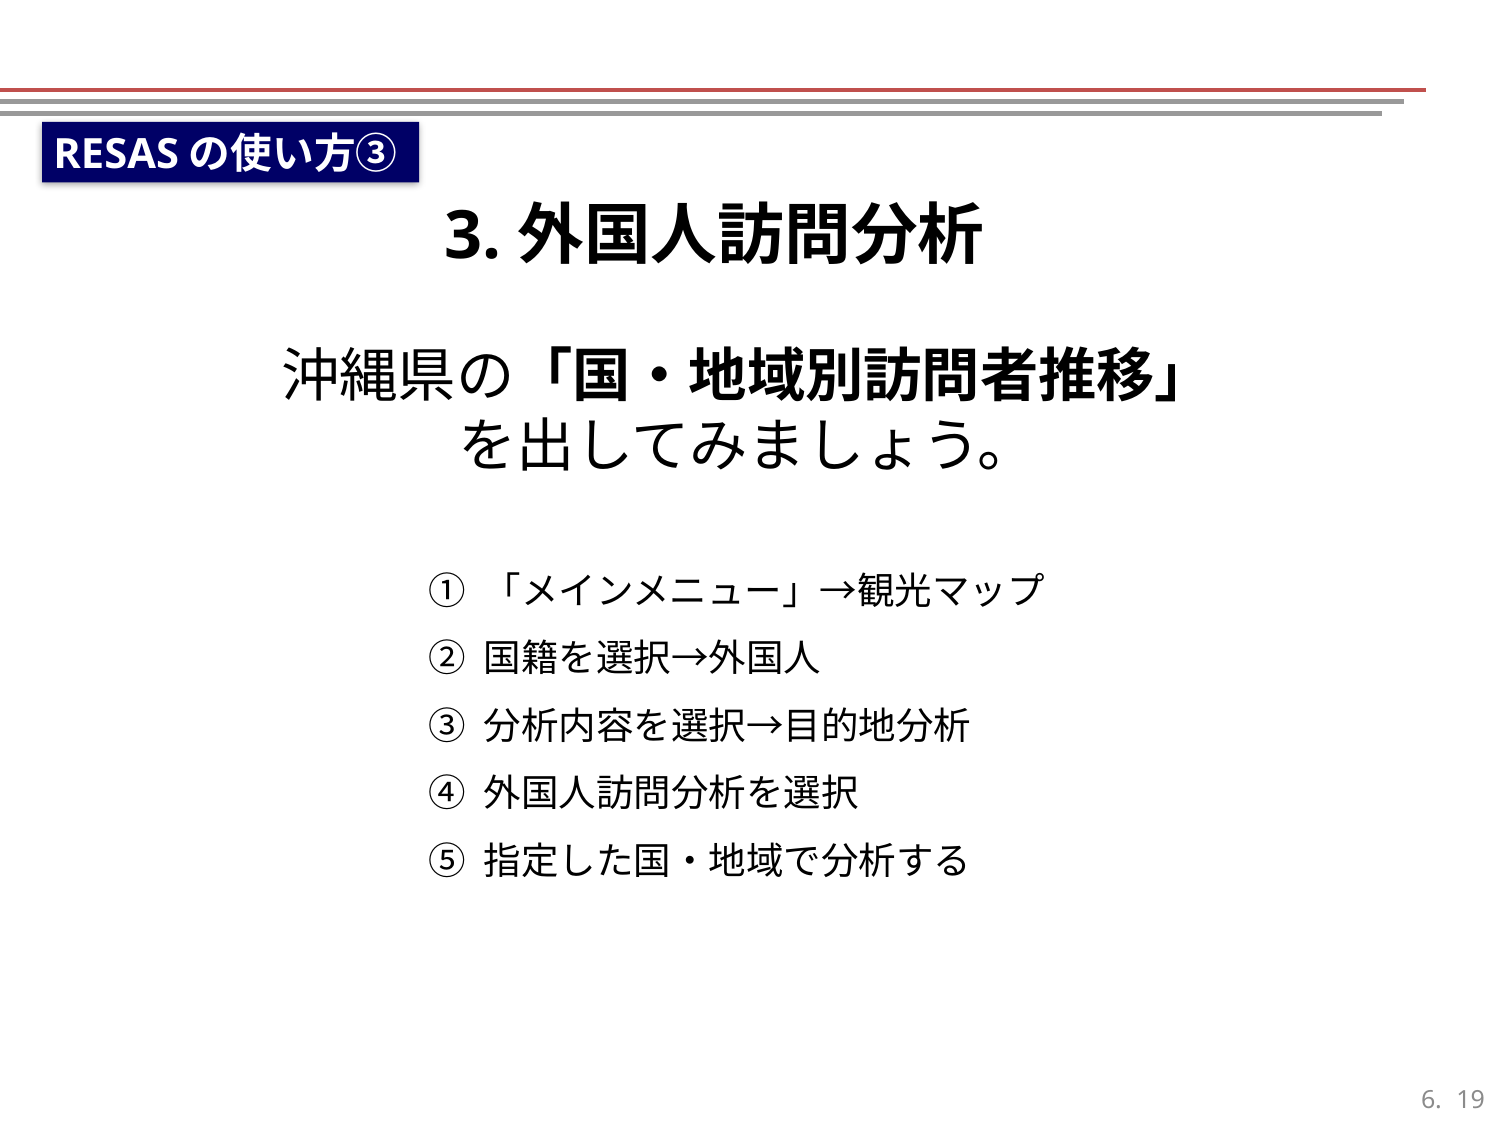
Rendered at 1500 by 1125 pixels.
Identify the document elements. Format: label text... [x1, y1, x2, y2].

text_box 3.外国人訪問分析 [429, 184, 1000, 280]
text_box ① 「メインメニュー」→観光マップ ② 国籍を選択→外国人 ③ 分析内容を選択→目的地分析 ④ 外国人訪問分析を選択 ⑤ 指定した国・地域で分析する [413, 536, 1060, 889]
slide_number 18 [1381, 1065, 1500, 1125]
text_box RESASの使い方③ [42, 121, 420, 183]
text_box 沖縄県の「国・地域別訪問者推移」 を出してみましょう。 [0, 330, 1496, 485]
